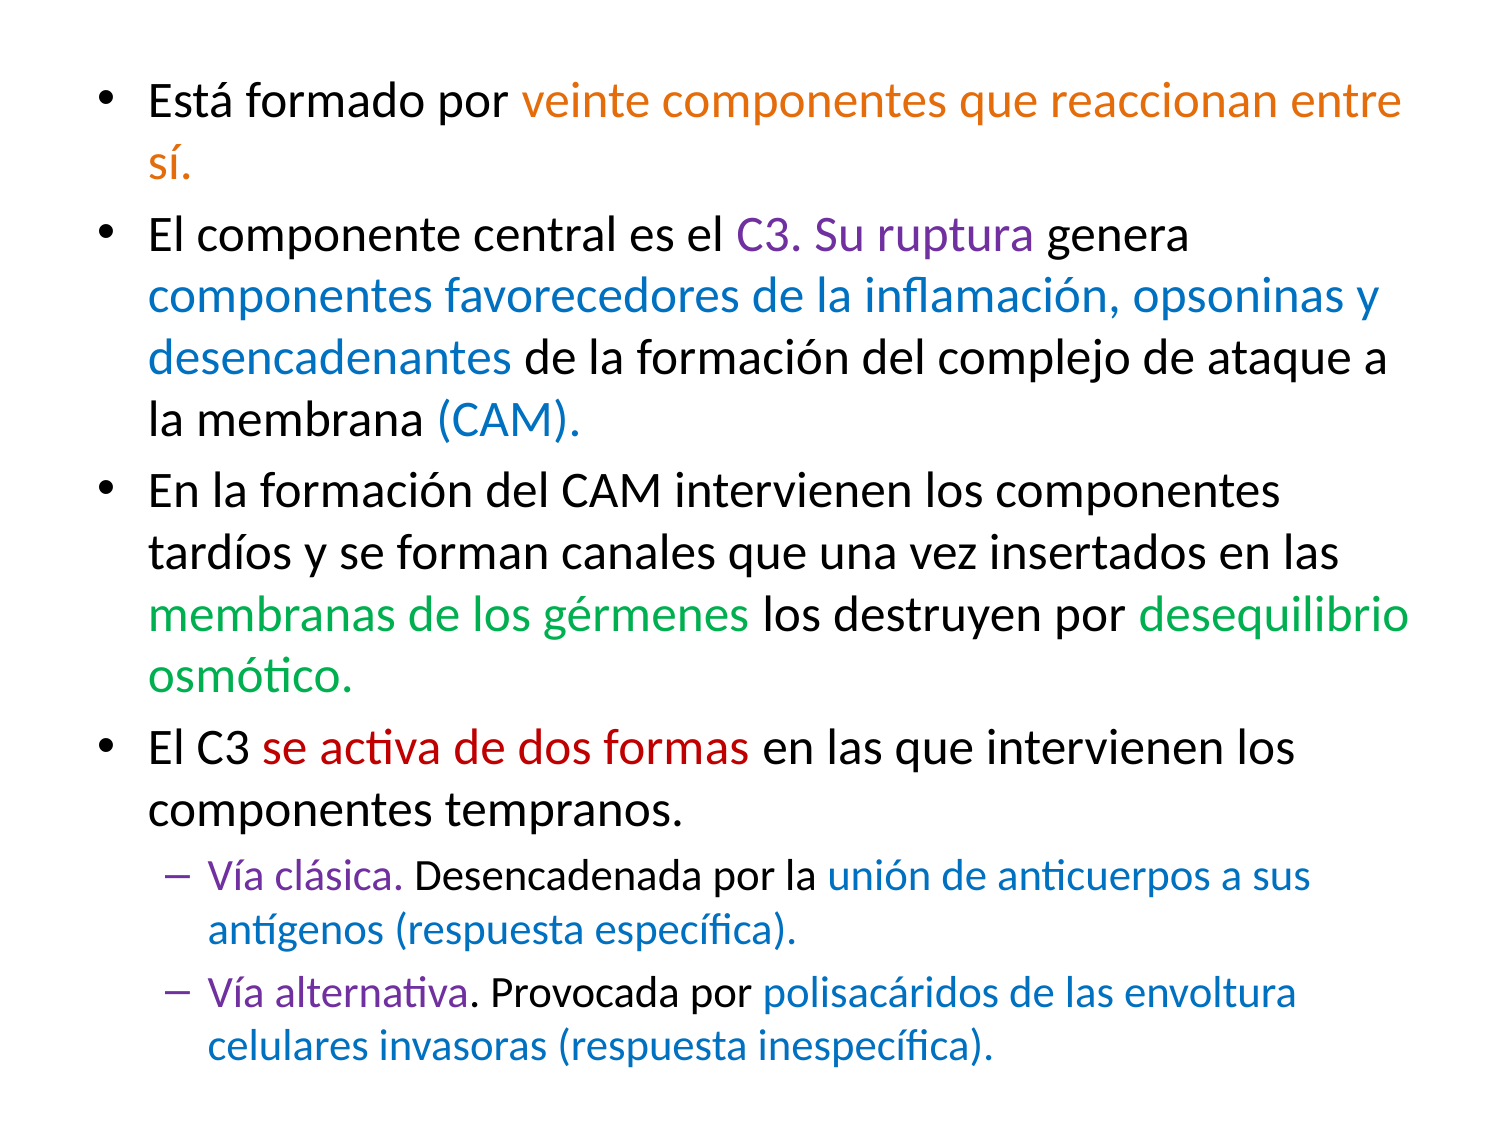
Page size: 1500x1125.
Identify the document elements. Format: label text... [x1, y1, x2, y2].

list Está formado por veinte componentes que reaccionan entre sí. El componente central es el C3. Su ruptura genera componentes favorecedores de la inflamación, opsoninas y desencadenantes de la formación del complejo de ataque a la membrana (CAM). En la formación del CAM intervienen los componentes tardíos y se forman canales que una vez insertados en las membranas de los gérmenes los destruyen por desequilibrio osmótico. El C3 se activa de dos formas en las que intervienen los componentes tempranos. Vía clásica. Desencadenada por la unión de anticuerpos a sus antígenos (respuesta específica). Vía alternativa. Provocada por polisacáridos de las envoltura celulares invasoras (respuesta inespecífica). [82, 58, 1425, 1079]
